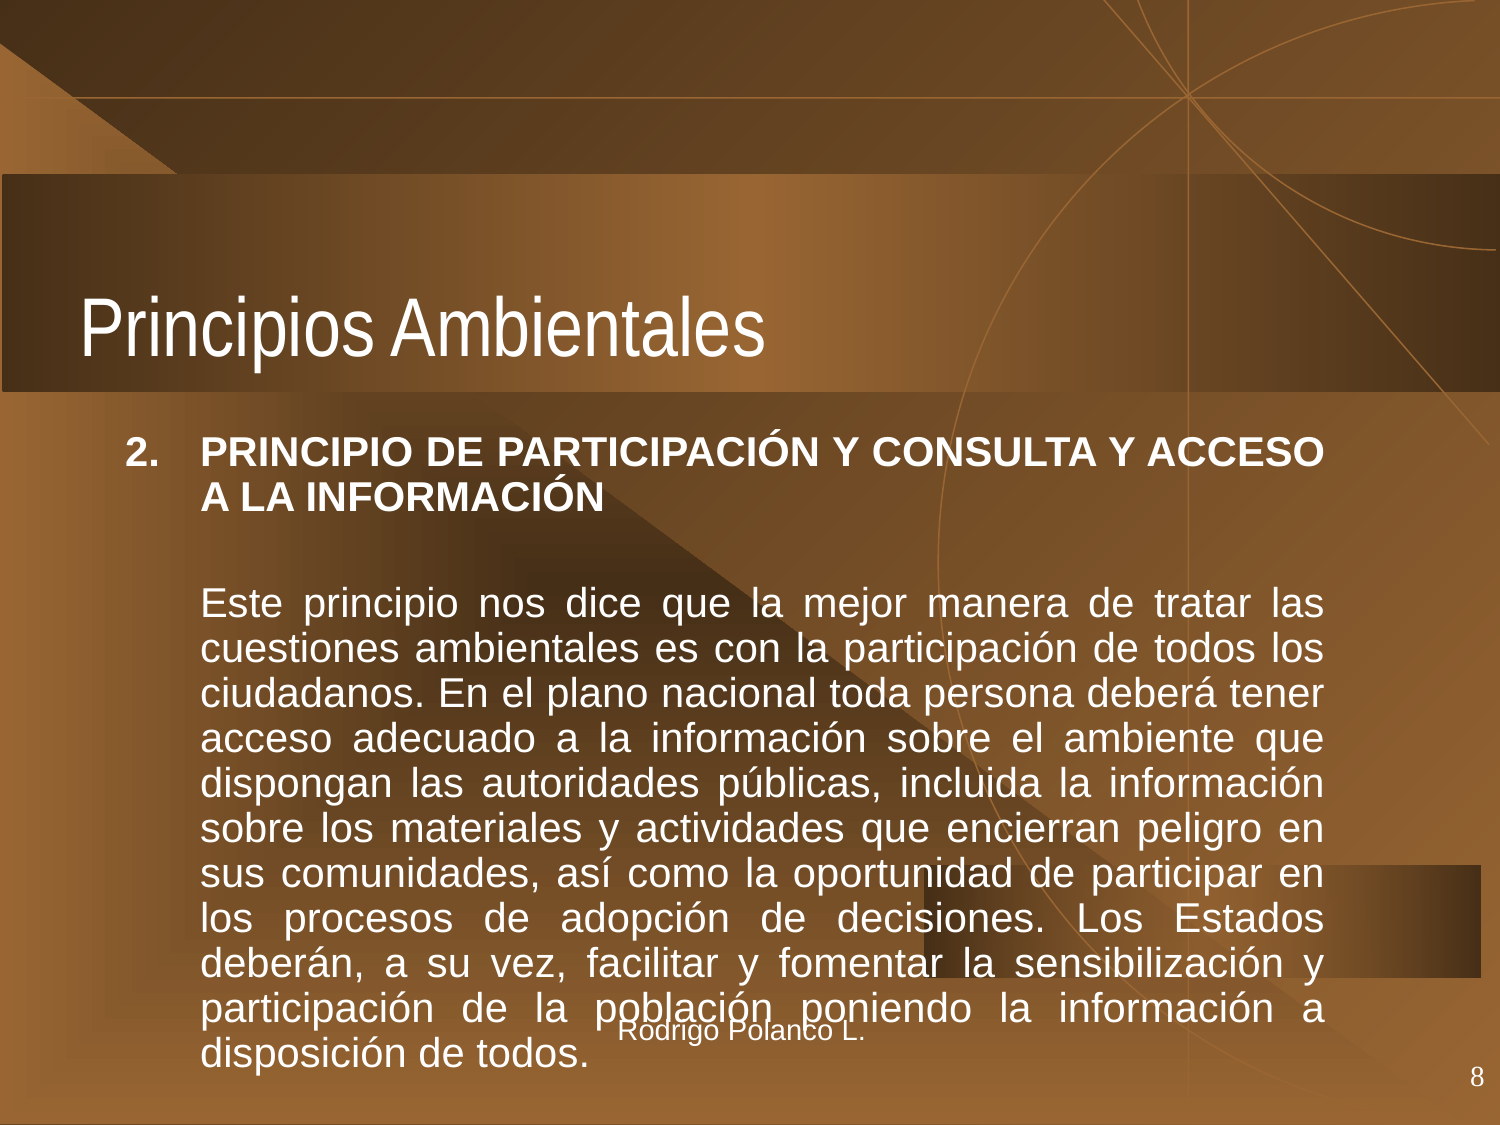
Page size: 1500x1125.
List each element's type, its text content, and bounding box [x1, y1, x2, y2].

slide_number 8 [1341, 1049, 1500, 1125]
list 2. PRINCIPIO DE PARTICIPACIÓN Y CONSULTA Y ACCESO A LA INFORMACIÓN Este principio nos dice que la mejor manera de tratar las cuestiones ambientales es con la participación de todos los ciudadanos. En el plano nacional toda persona deberá tener acceso adecuado a la información sobre el ambiente que dispongan las autoridades públicas, incluida la información sobre los materiales y actividades que encierran peligro en sus comunidades, así como la oportunidad de participar en los procesos de adopción de decisiones. Los Estados deberán, a su vez, facilitar y fomentar la sensibilización y participación de la población poniendo la información a disposición de todos. [109, 422, 1341, 1125]
title Principios Ambientales [63, 177, 1446, 382]
